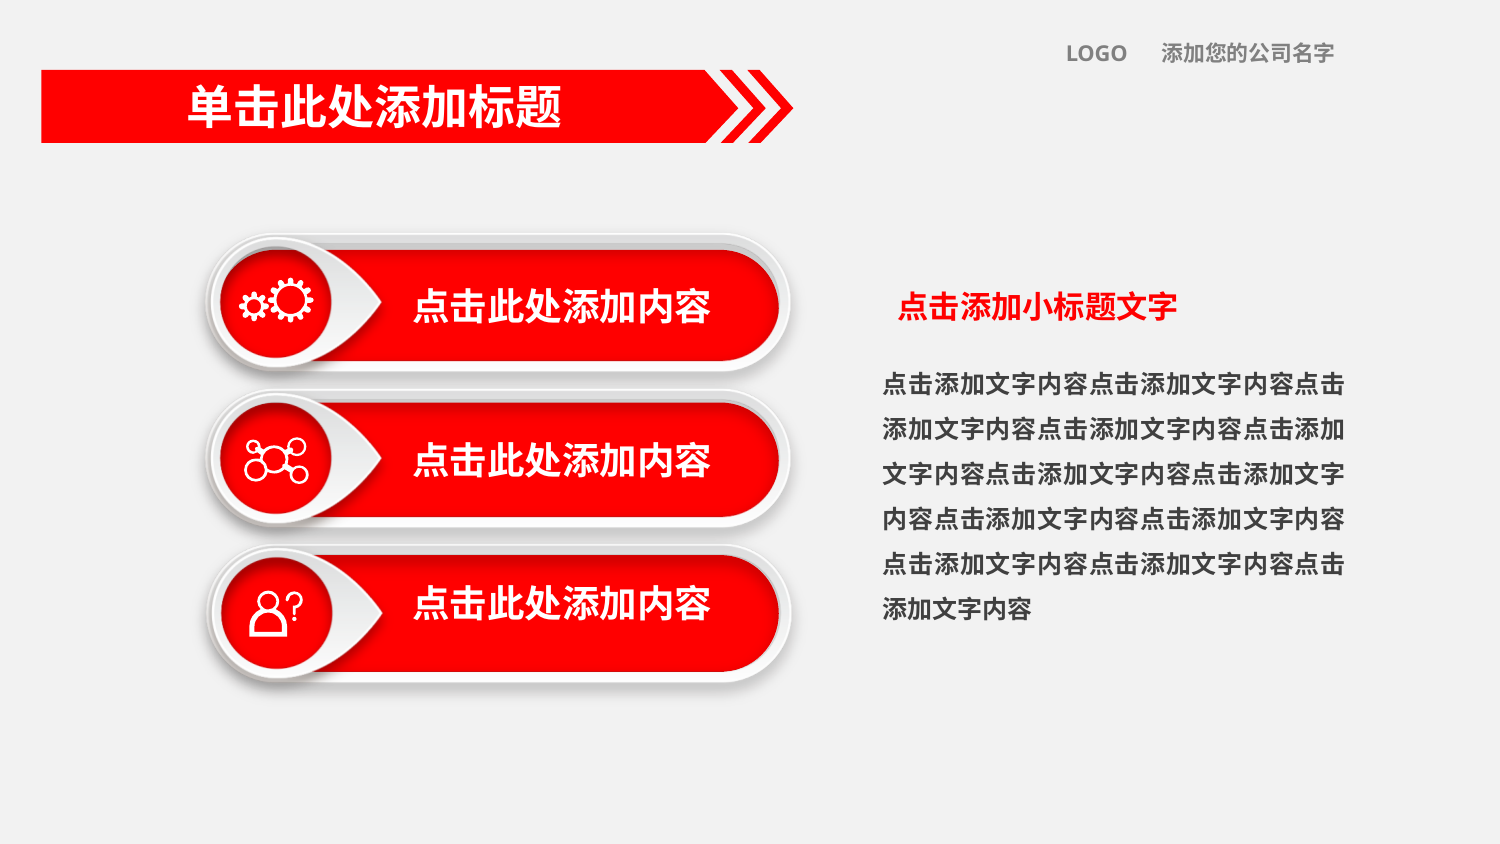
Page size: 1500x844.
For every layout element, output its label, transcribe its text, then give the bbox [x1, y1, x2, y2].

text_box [183, 564, 815, 713]
text_box 点击添加小标题文字 [882, 280, 1254, 333]
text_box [41, 69, 794, 144]
text_box 点击添加文字内容点击添加文字内容点击添加文字内容点击添加文字内容点击添加文字内容点击添加文字内容点击添加文字内容点击添加文字内容点击添加文字内容点击添加文字内容点击添加文字内容点击添加文字内容 [868, 346, 1362, 631]
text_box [182, 373, 814, 558]
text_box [182, 217, 814, 373]
text_box LOGO 添加您的公司名字 [1051, 32, 1431, 74]
